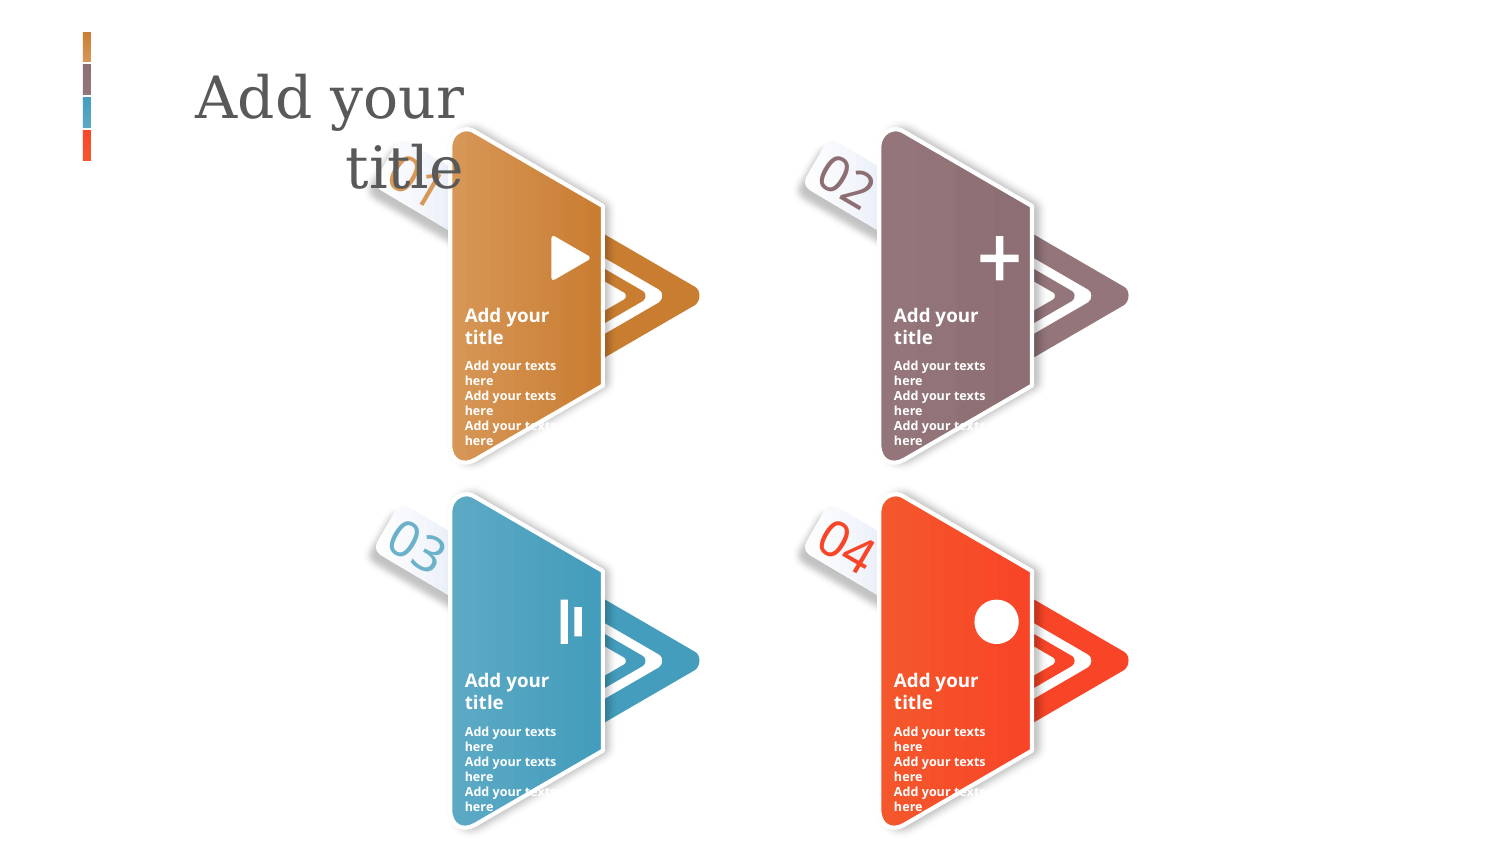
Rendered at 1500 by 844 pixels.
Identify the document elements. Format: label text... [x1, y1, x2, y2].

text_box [371, 128, 700, 463]
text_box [800, 493, 1129, 828]
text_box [800, 128, 1129, 463]
text_box Add your title [76, 53, 479, 208]
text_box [371, 493, 700, 828]
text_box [82, 31, 92, 161]
